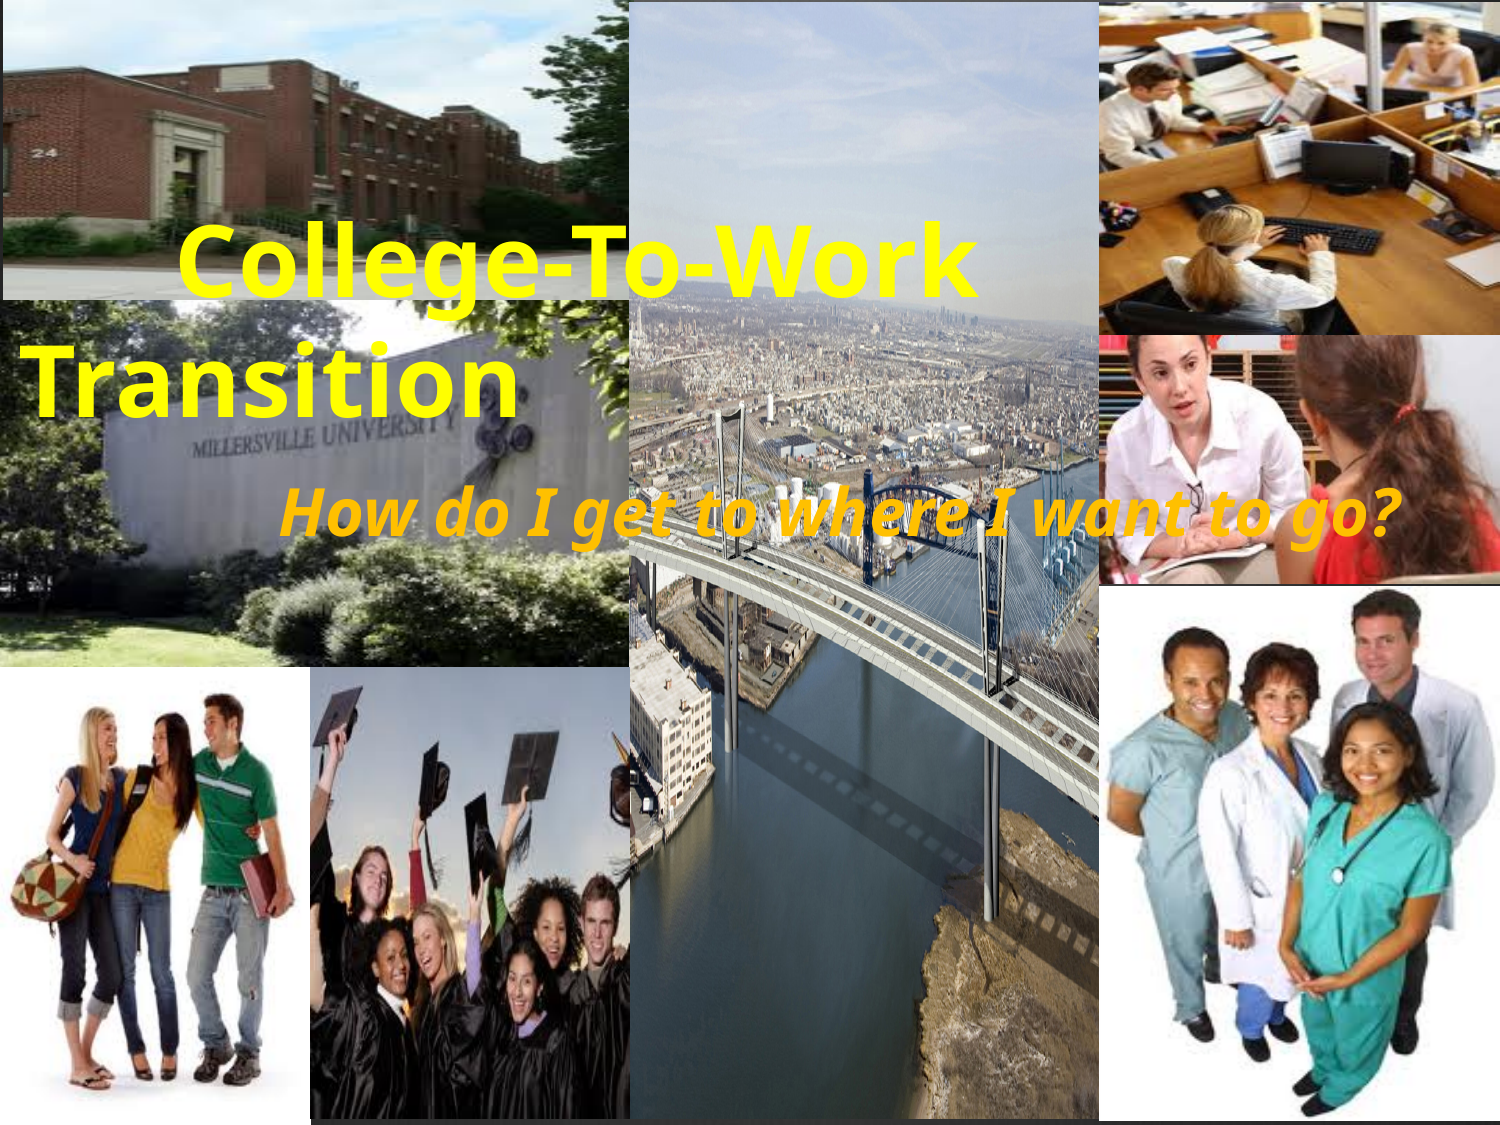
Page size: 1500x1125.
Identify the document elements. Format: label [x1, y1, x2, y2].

picture [1099, 2, 1500, 584]
picture [1099, 586, 1500, 1121]
picture [0, 0, 634, 1125]
list [629, 2, 1099, 1119]
